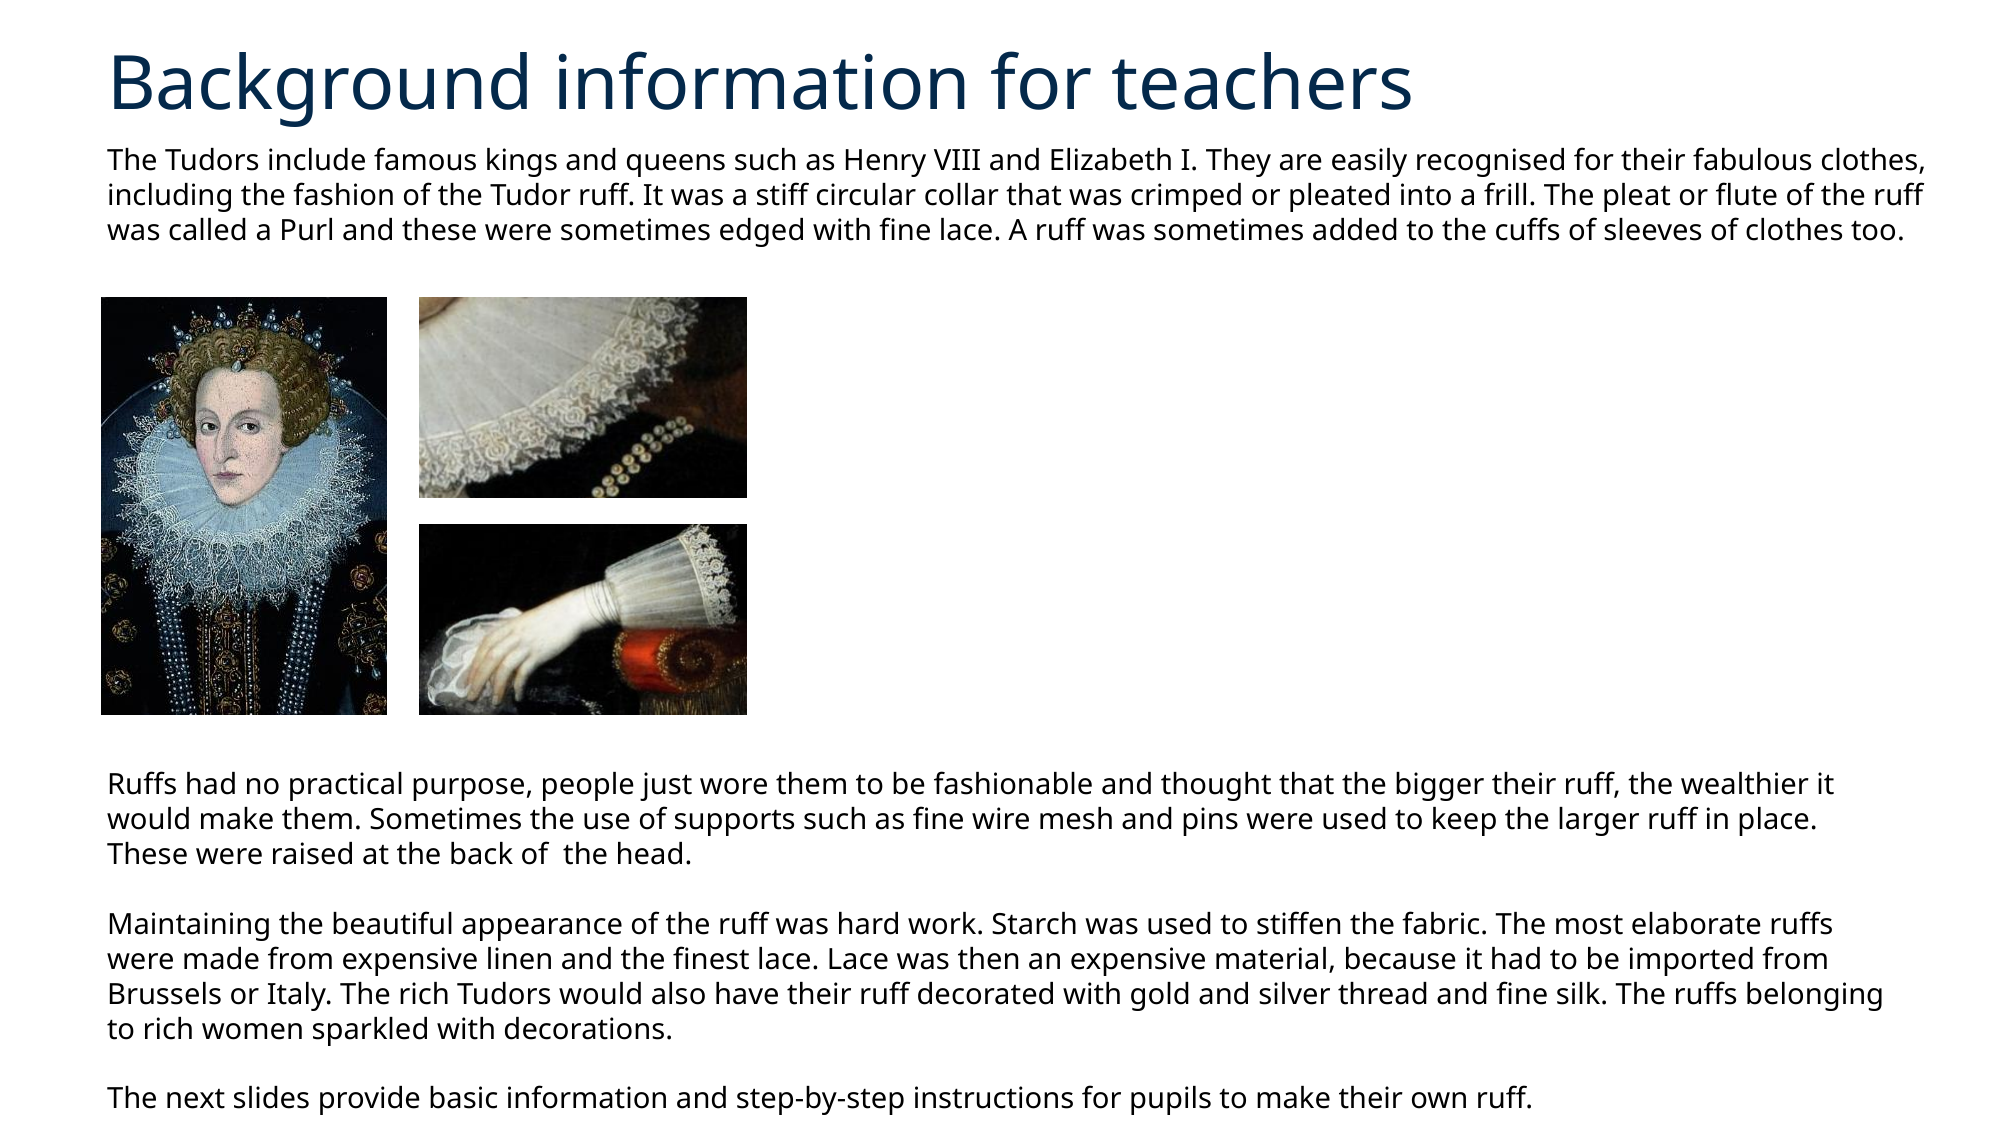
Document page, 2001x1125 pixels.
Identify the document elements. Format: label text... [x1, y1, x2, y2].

picture [419, 297, 747, 498]
text_box Background information for teachers [100, 28, 1436, 136]
picture [419, 524, 747, 715]
text_box Ruffs had no practical purpose, people just wore them to be fashionable and thought that the bigger their ruff, the wealthier it would make them. Sometimes the use of supports such as fine wire mesh and pins were used to keep the larger ruff in place. These were raised at the back of the head. Maintaining the beautiful appearance of the ruff was hard work. Starch was used to stiffen the fabric. The most elaborate ruffs were made from expensive linen and the finest lace. Lace was then an expensive material, because it had to be imported from Brussels or Italy. The rich Tudors would also have their ruff decorated with gold and silver thread and fine silk. The ruffs belonging to rich women sparkled with decorations. The next slides provide basic information and step-by-step instructions for pupils to make their own ruff. [100, 759, 1900, 1041]
picture [101, 297, 387, 715]
text_box The Tudors include famous kings and queens such as Henry VIII and Elizabeth I. They are easily recognised for their fabulous clothes, including the fashion of the Tudor ruff. It was a stiff circular collar that was crimped or pleated into a frill. The pleat or flute of the ruff was called a Purl and these were sometimes edged with fine lace. A ruff was sometimes added to the cuffs of sleeves of clothes too. [100, 135, 1973, 278]
